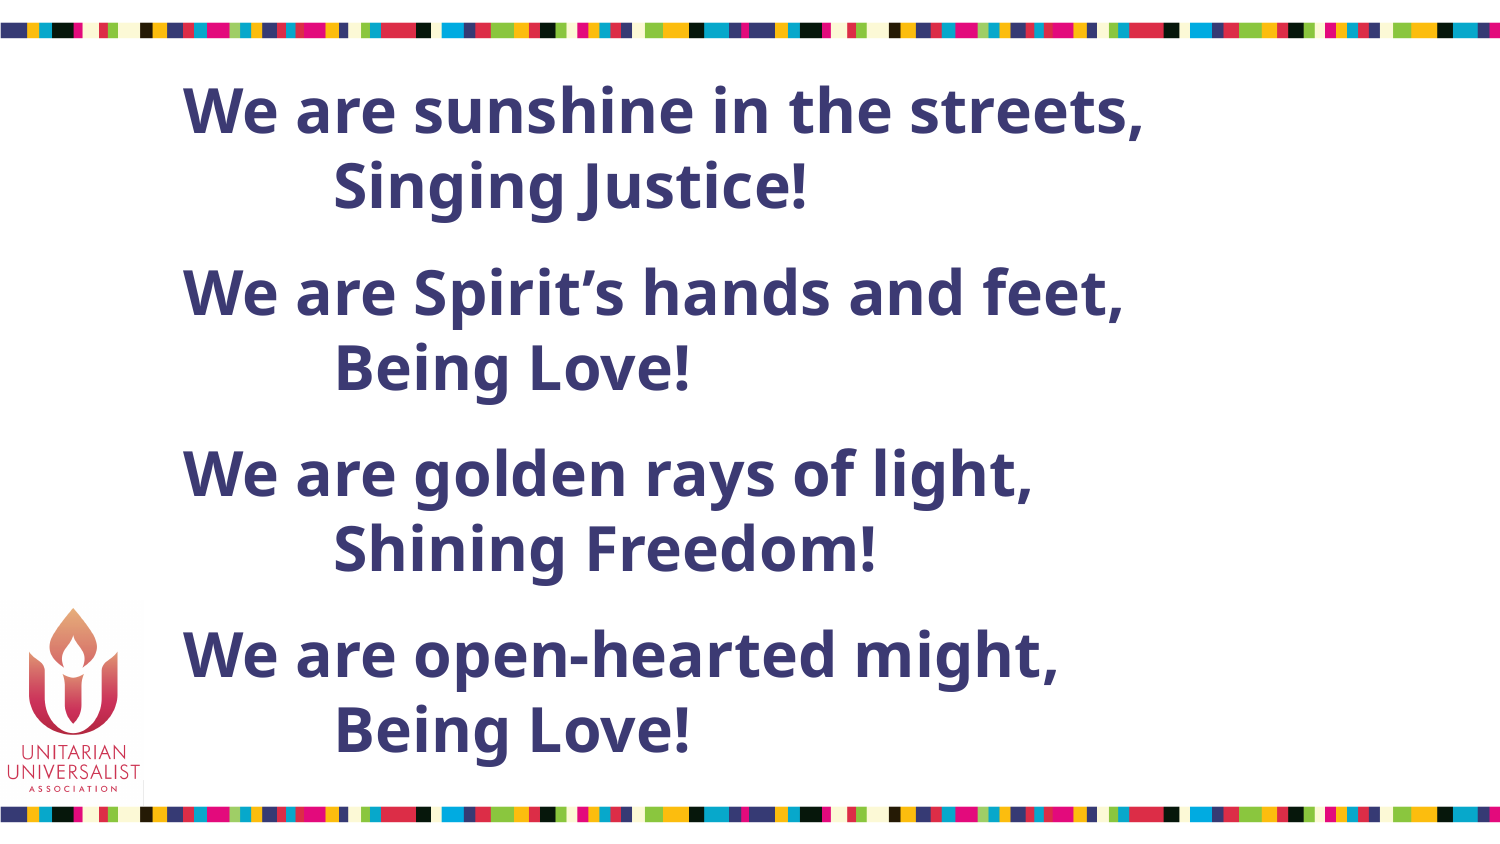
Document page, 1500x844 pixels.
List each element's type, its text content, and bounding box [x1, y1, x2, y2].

picture [0, 22, 1500, 40]
text_box We are sunshine in the streets, Singing Justice! We are Spirit’s hands and feet, Being Love! We are golden rays of light, Shining Freedom! We are open-hearted might, Being Love! [168, 56, 1359, 780]
picture [0, 600, 1500, 824]
